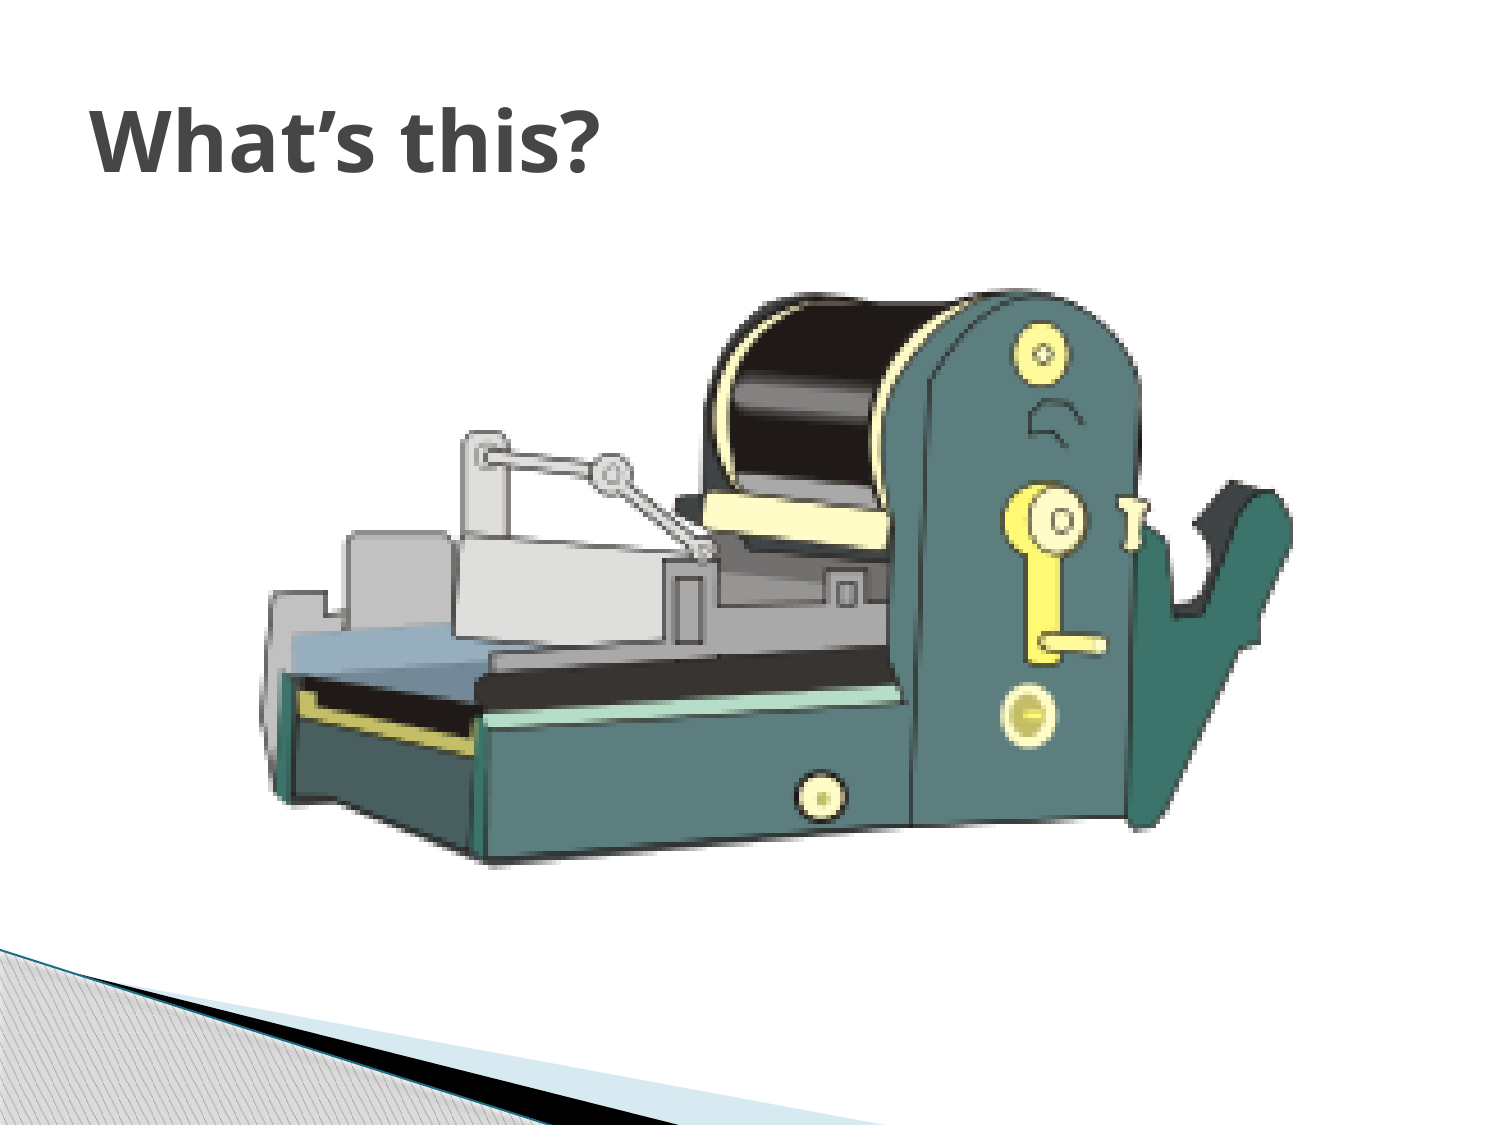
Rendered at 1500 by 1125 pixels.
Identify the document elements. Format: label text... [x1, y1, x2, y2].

title What’s this? [75, 45, 1425, 233]
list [199, 224, 1344, 926]
